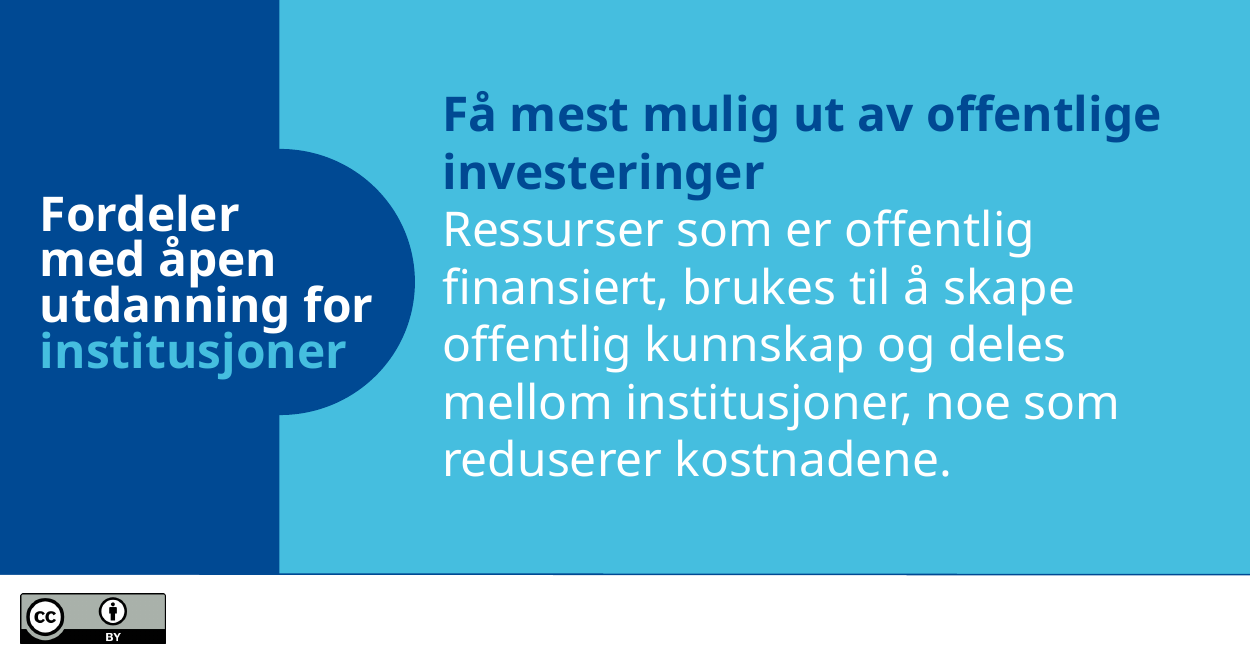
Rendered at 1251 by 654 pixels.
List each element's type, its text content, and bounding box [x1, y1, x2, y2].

text_box [206, 393, 355, 416]
text_box Få mest mulig ut av offentlige investeringer Ressurser som er offentlig finansiert, brukes til å skape offentlig kunnskap og deles mellom institusjoner, noe som reduserer kostnadene. [427, 68, 1228, 502]
picture [20, 592, 166, 645]
text_box [195, 148, 366, 179]
text_box [0, 0, 280, 573]
text_box Fordeler med åpen utdanning for institusjoner [24, 179, 420, 393]
text_box [0, 582, 1250, 654]
